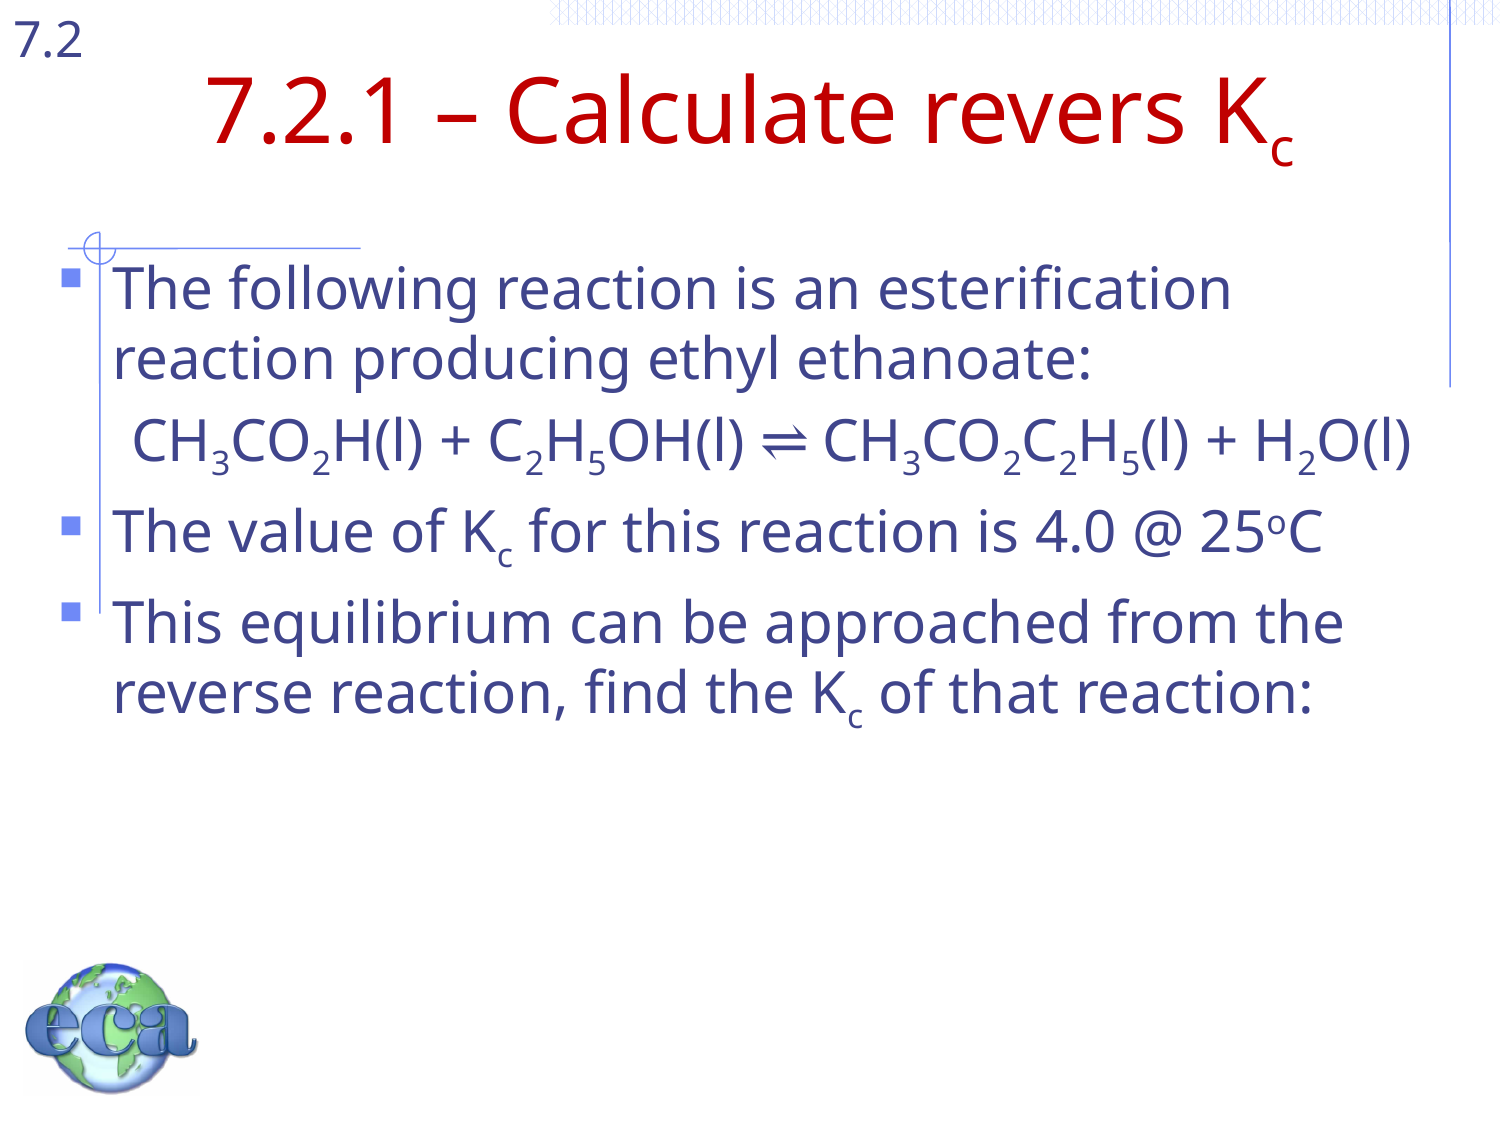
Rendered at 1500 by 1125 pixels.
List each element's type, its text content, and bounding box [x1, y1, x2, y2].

picture [23, 960, 200, 1096]
list The following reaction is an esterification reaction producing ethyl ethanoate: CH3CO2H(l) + C2H5OH(l) ⇌ CH3CO2C2H5(l) + H2O(l) The value of Kc for this reaction is 4.0 @ 25oC This equilibrium can be approached from the reverse reaction, find the Kc of that reaction: [41, 243, 1471, 965]
title 7.2.1 – Calculate revers Kc [17, 49, 1483, 185]
